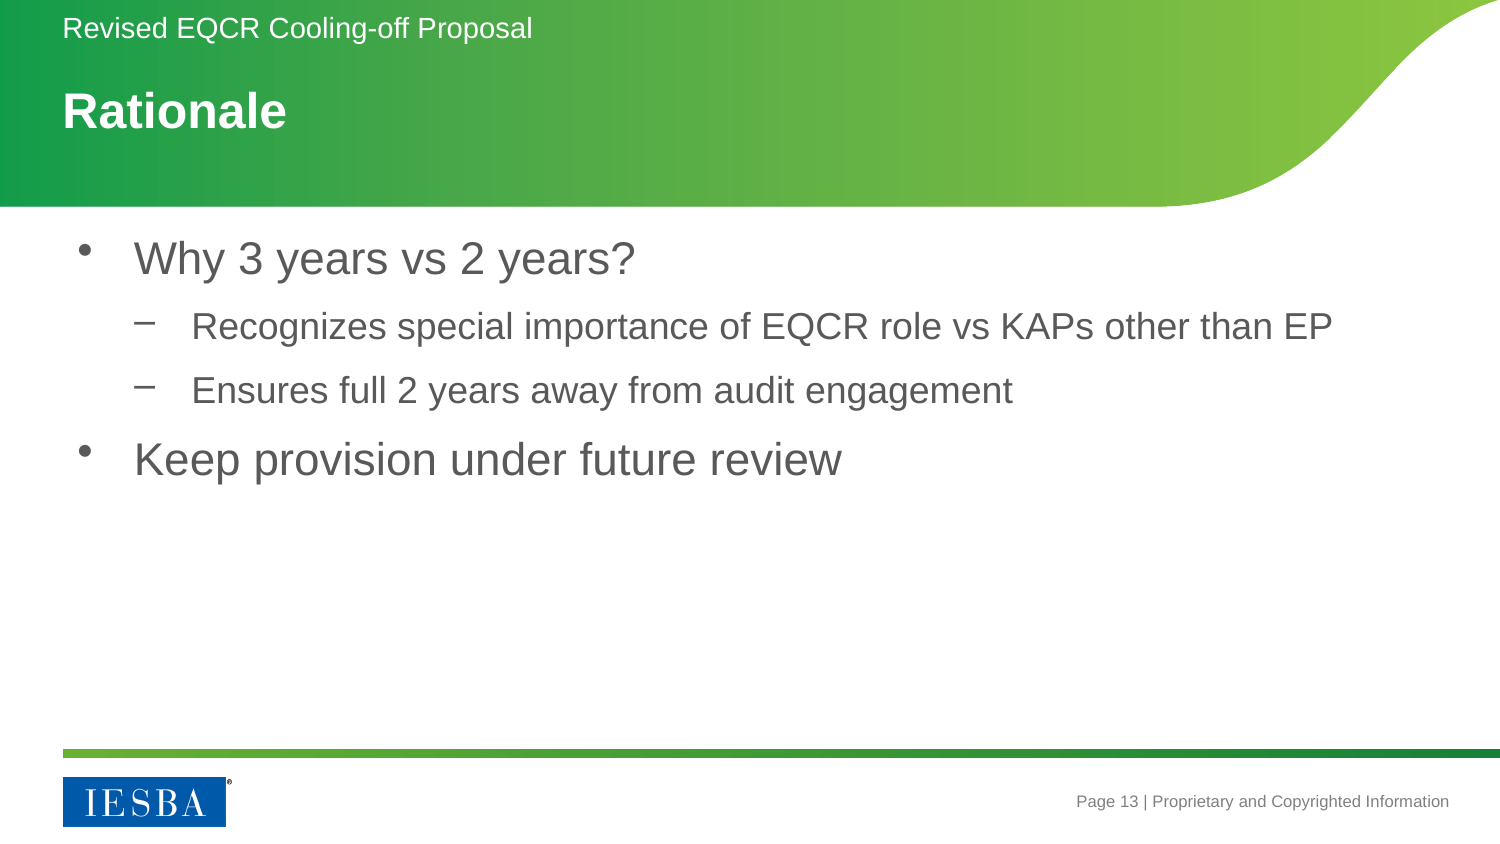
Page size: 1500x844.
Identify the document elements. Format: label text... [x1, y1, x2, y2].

list Why 3 years vs 2 years? Recognizes special importance of EQCR role vs KAPs other than EP Ensures full 2 years away from audit engagement Keep provision under future review [62, 220, 1475, 747]
picture [0, 0, 1500, 207]
subtitle Revised EQCR Cooling-off Proposal [62, 9, 575, 60]
picture [63, 777, 232, 827]
title Rationale [62, 75, 1300, 142]
